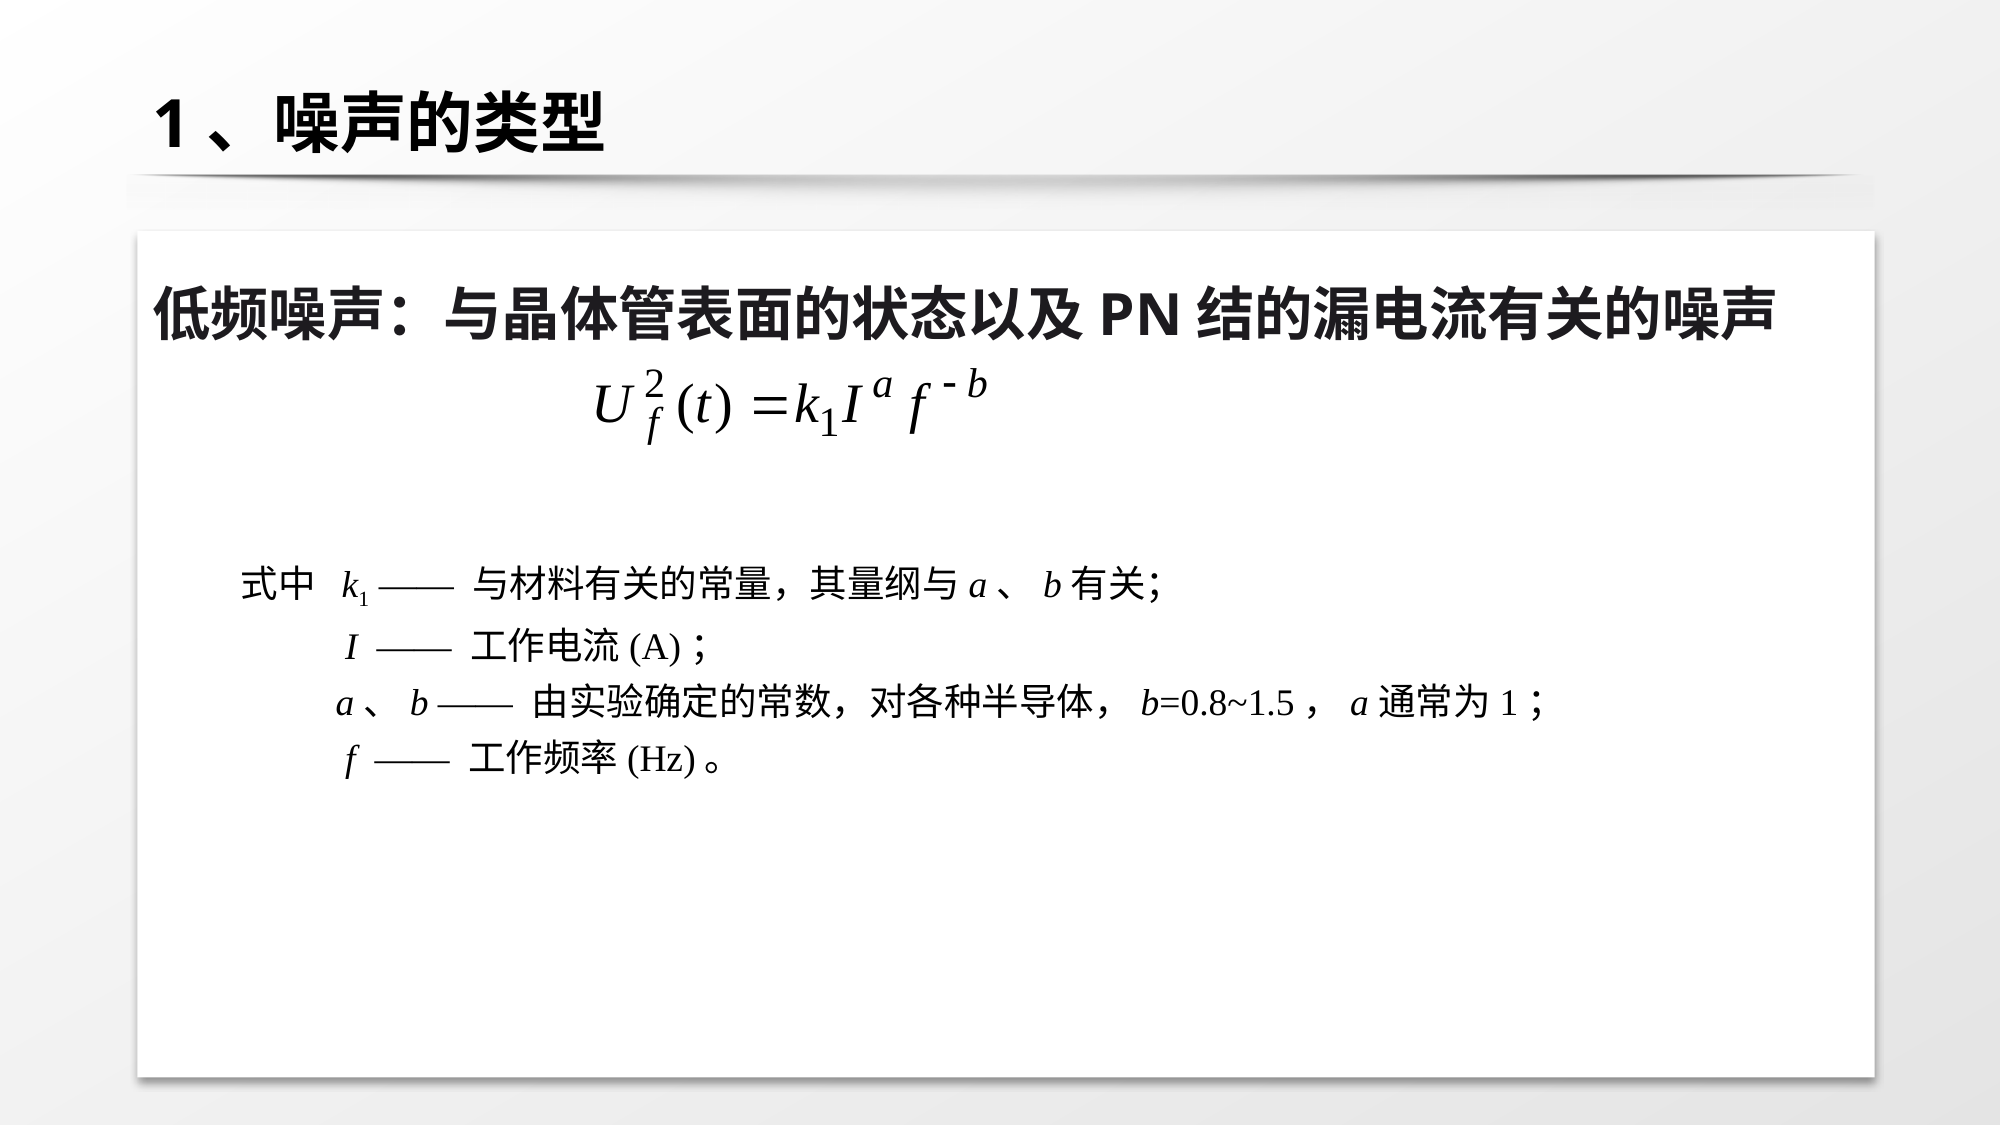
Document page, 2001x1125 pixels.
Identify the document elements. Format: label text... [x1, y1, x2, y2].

picture [127, 175, 1874, 211]
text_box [588, 352, 1000, 455]
list 低频噪声：与晶体管表面的状态以及PN结的漏电流有关的噪声 [137, 234, 1863, 1052]
text_box 式中 k1 —— 与材料有关的常量，其量纲与a、b有关； I —— 工作电流(A)； a、b —— 由实验确定的常数，对各种半导体，b=0.8~1.5，a通常为1； f —— 工作频率(Hz)。 [225, 539, 1645, 836]
title 1、噪声的类型 [137, 77, 1863, 175]
